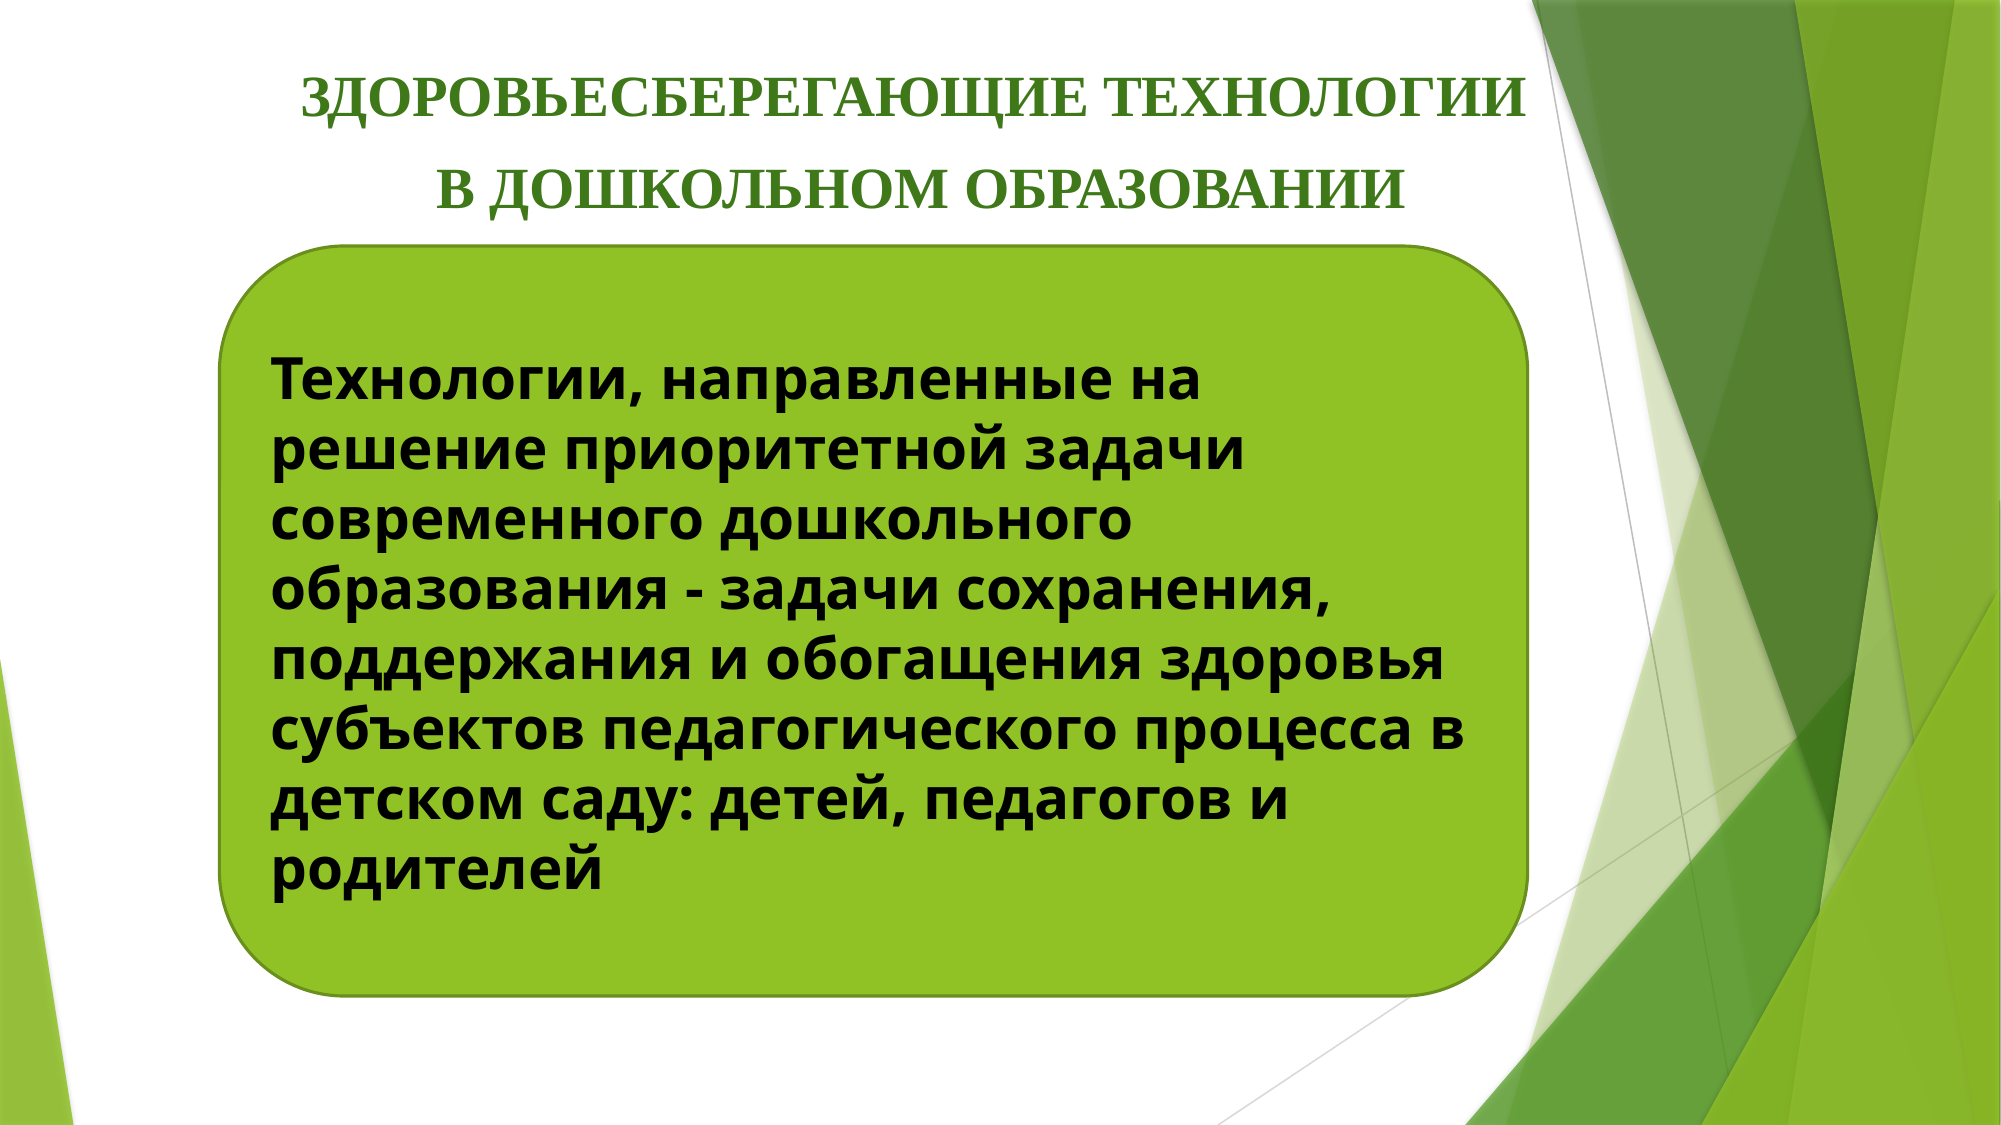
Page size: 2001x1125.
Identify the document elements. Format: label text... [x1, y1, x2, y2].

text_box Технологии, направленные на решение приоритетной задачи современного дошкольного образования - задачи сохранения, поддержания и обогащения здоровья субъектов педагогического процесса в детском саду: детей, педагогов и родителей [217, 244, 1530, 998]
text_box ЗДОРОВЬЕСБЕРЕГАЮЩИЕ ТЕХНОЛОГИИ В ДОШКОЛЬНОМ ОБРАЗОВАНИИ [36, 46, 1732, 228]
